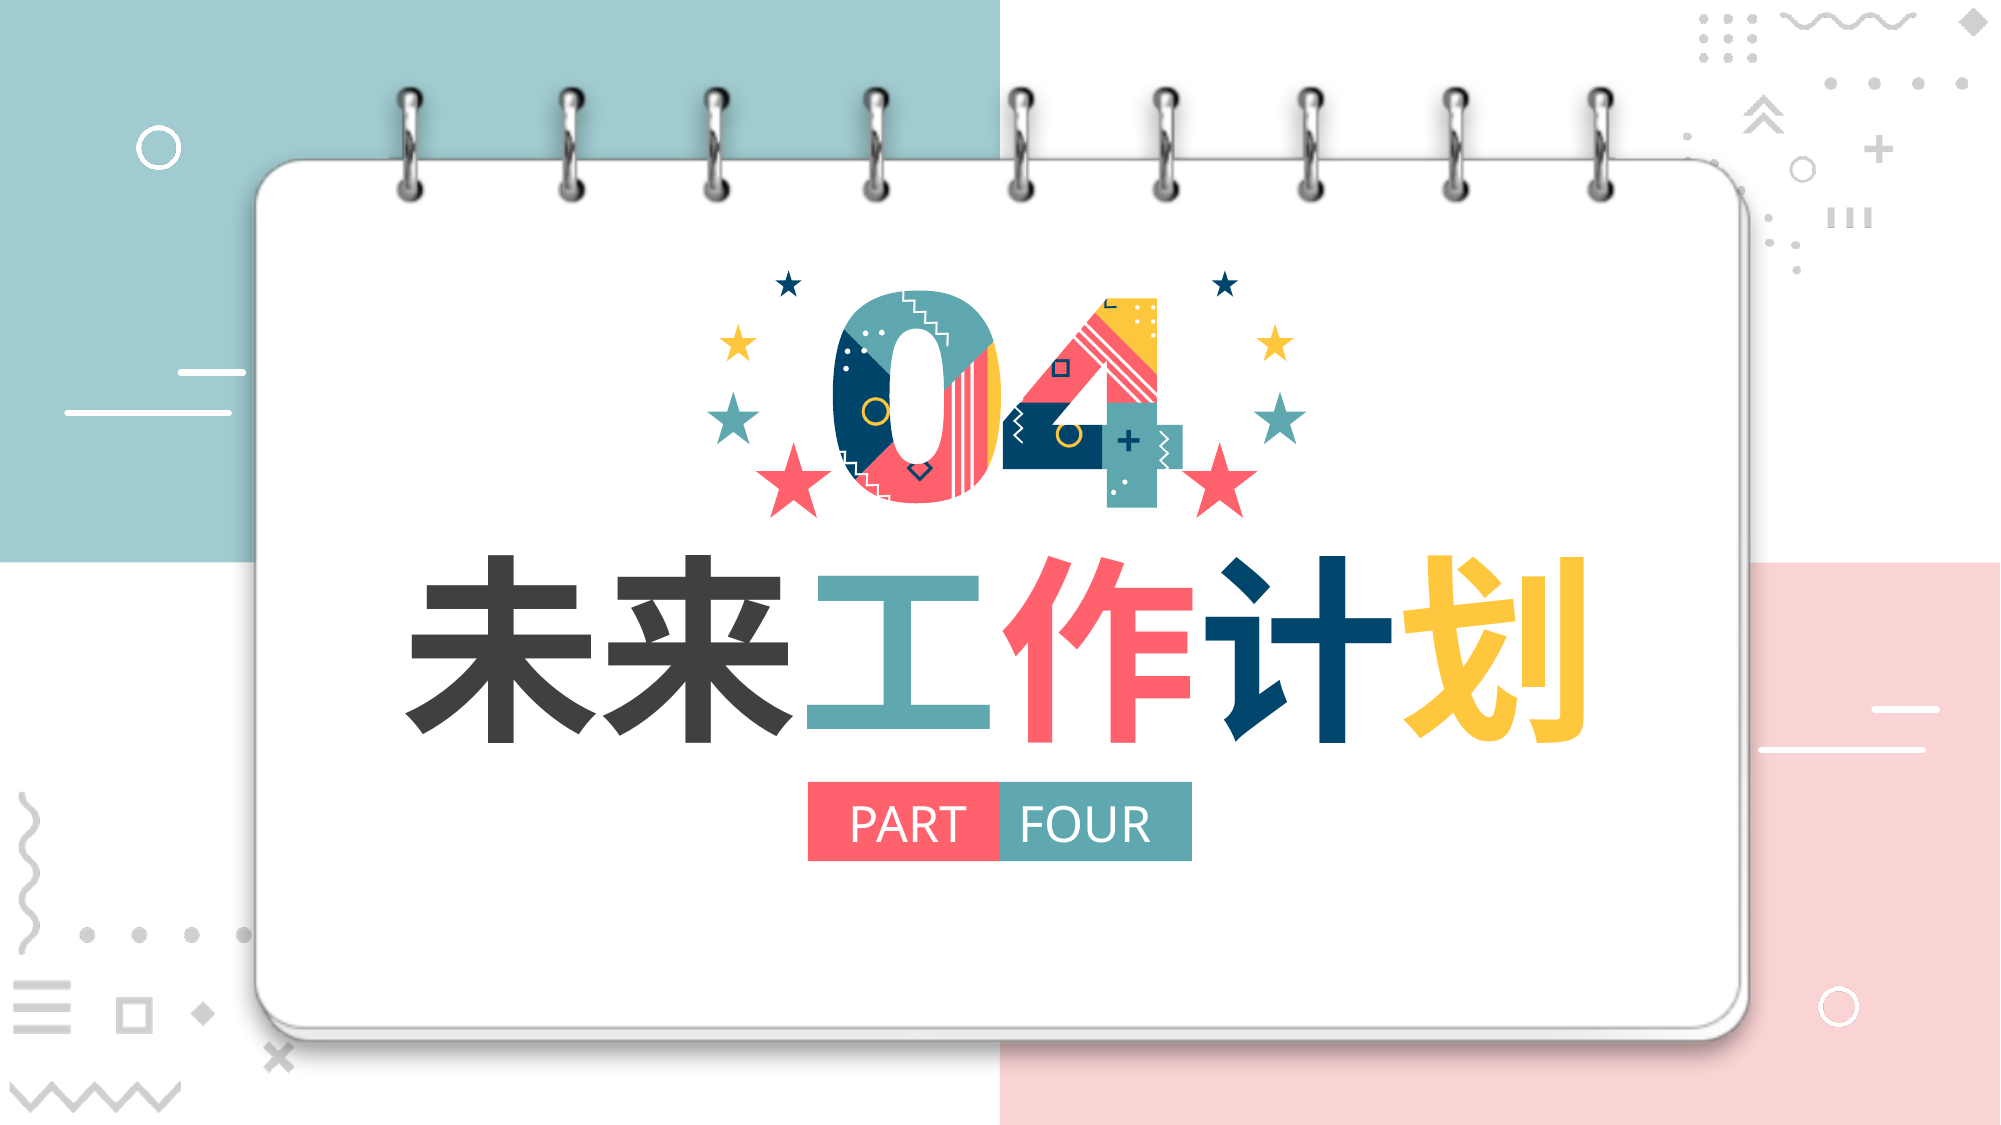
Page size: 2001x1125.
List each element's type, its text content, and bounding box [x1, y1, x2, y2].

picture [9, 0, 1988, 1125]
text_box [807, 781, 1192, 862]
text_box 未来工作计划 [1497, 517, 1796, 773]
picture [1818, 986, 1859, 1027]
text_box 未来工作计划 [204, 517, 479, 773]
picture [136, 125, 181, 170]
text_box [1181, 270, 1307, 519]
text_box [707, 270, 832, 519]
